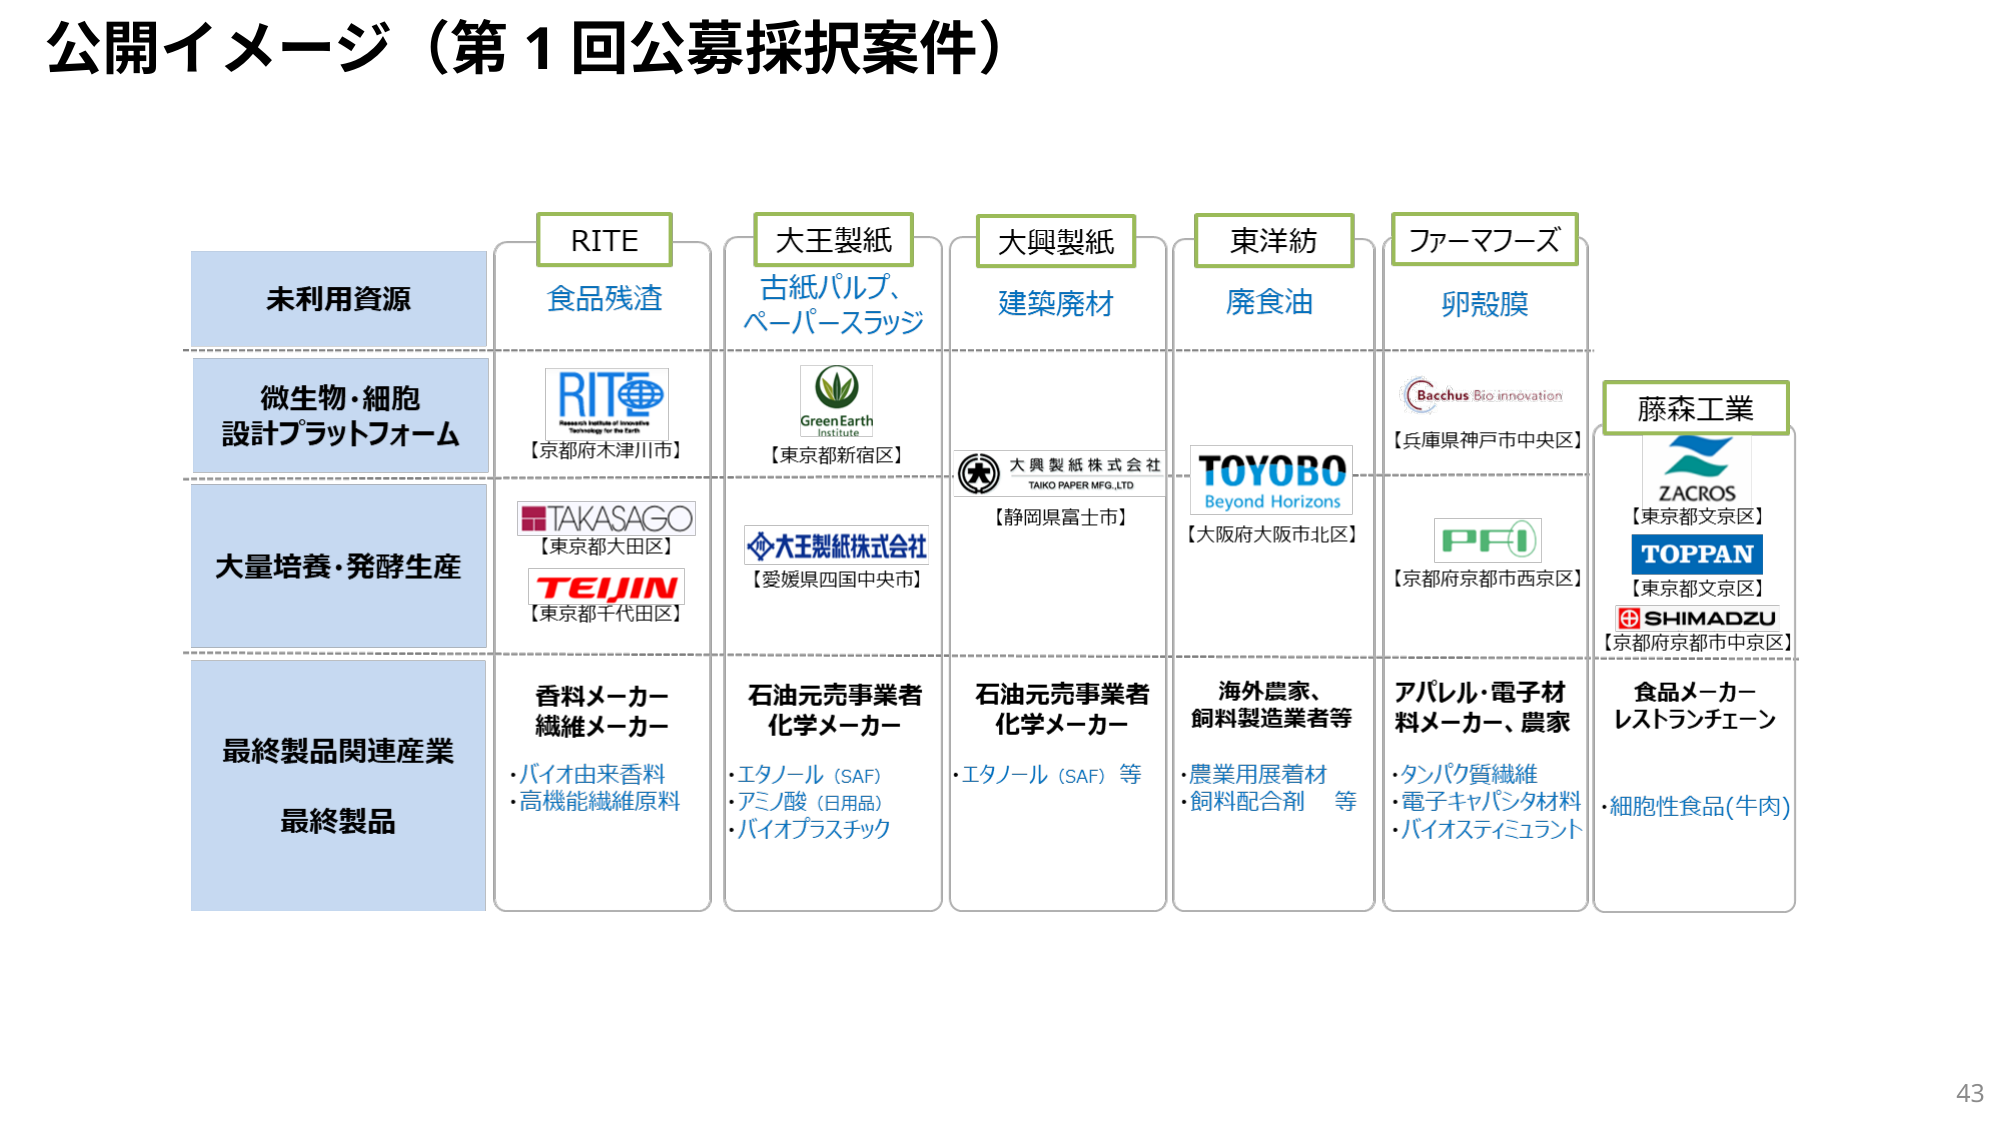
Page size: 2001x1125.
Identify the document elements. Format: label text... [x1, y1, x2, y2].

slide_number 42 [1533, 1064, 2000, 1124]
picture [182, 212, 1818, 913]
title 公開イメージ（第1回公募採択案件） [29, 0, 1967, 93]
